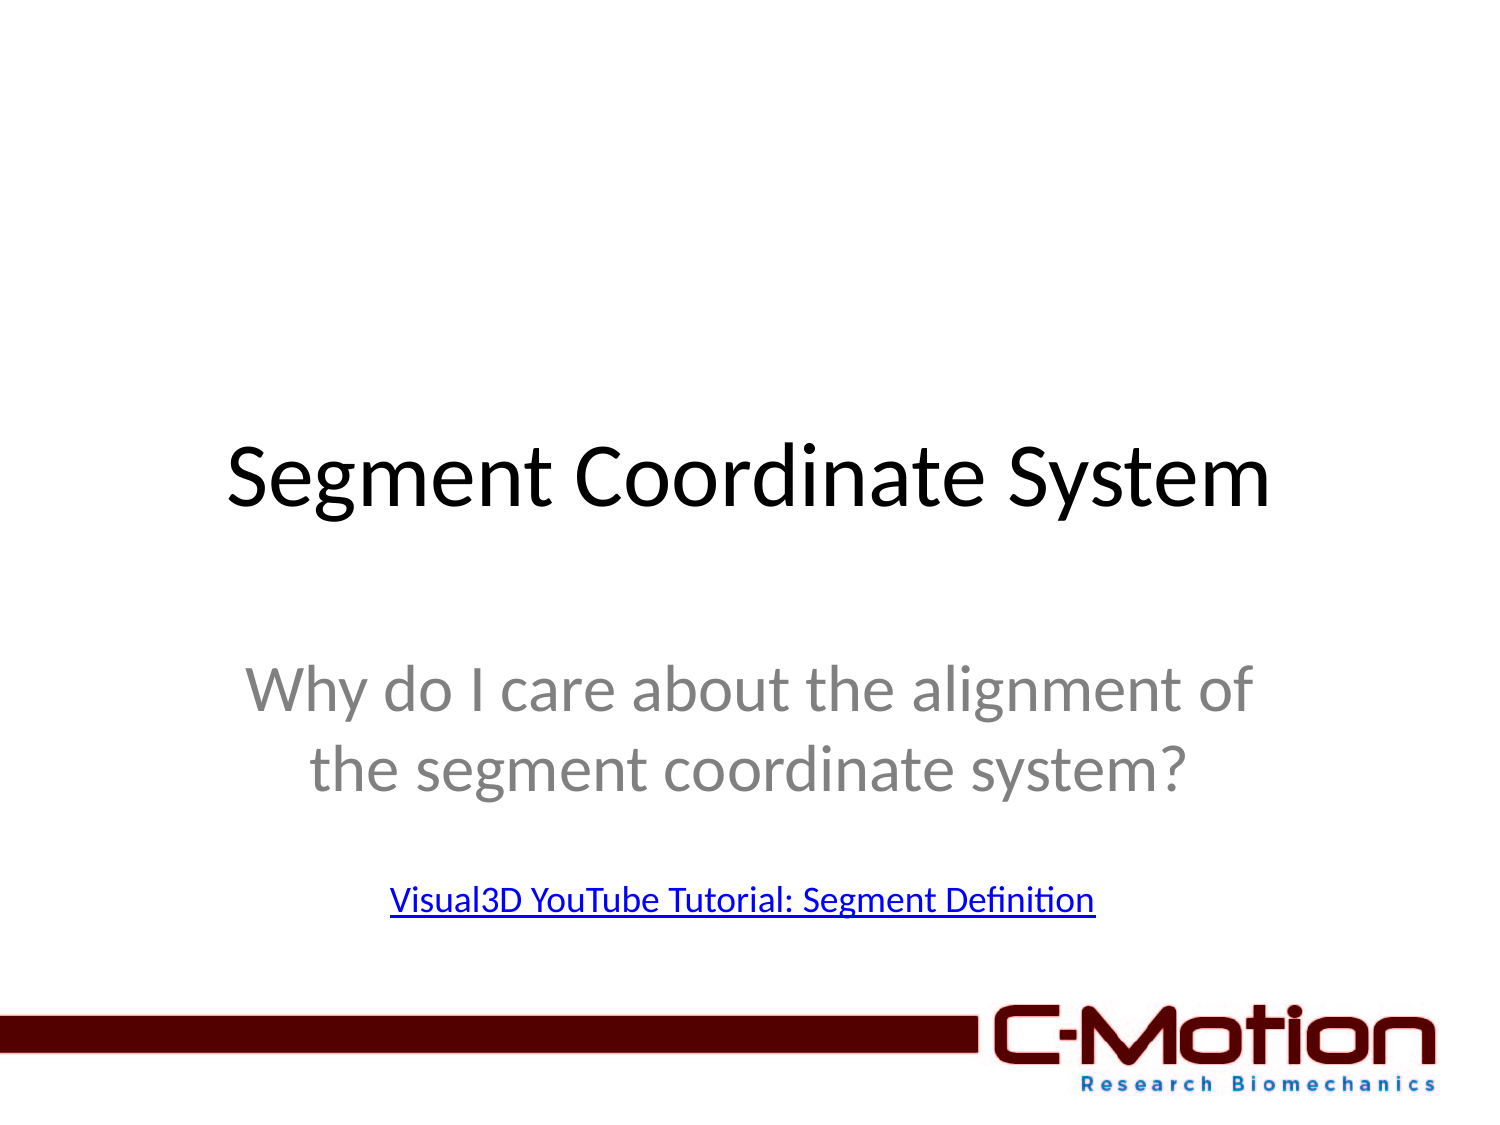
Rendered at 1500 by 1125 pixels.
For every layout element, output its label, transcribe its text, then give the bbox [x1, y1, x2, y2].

picture [0, 987, 1500, 1096]
subtitle Why do I care about the alignment of the segment coordinate system? [225, 637, 1275, 925]
text_box Visual3D YouTube Tutorial: Segment Definition [374, 867, 1125, 928]
title Segment Coordinate System [112, 349, 1388, 591]
